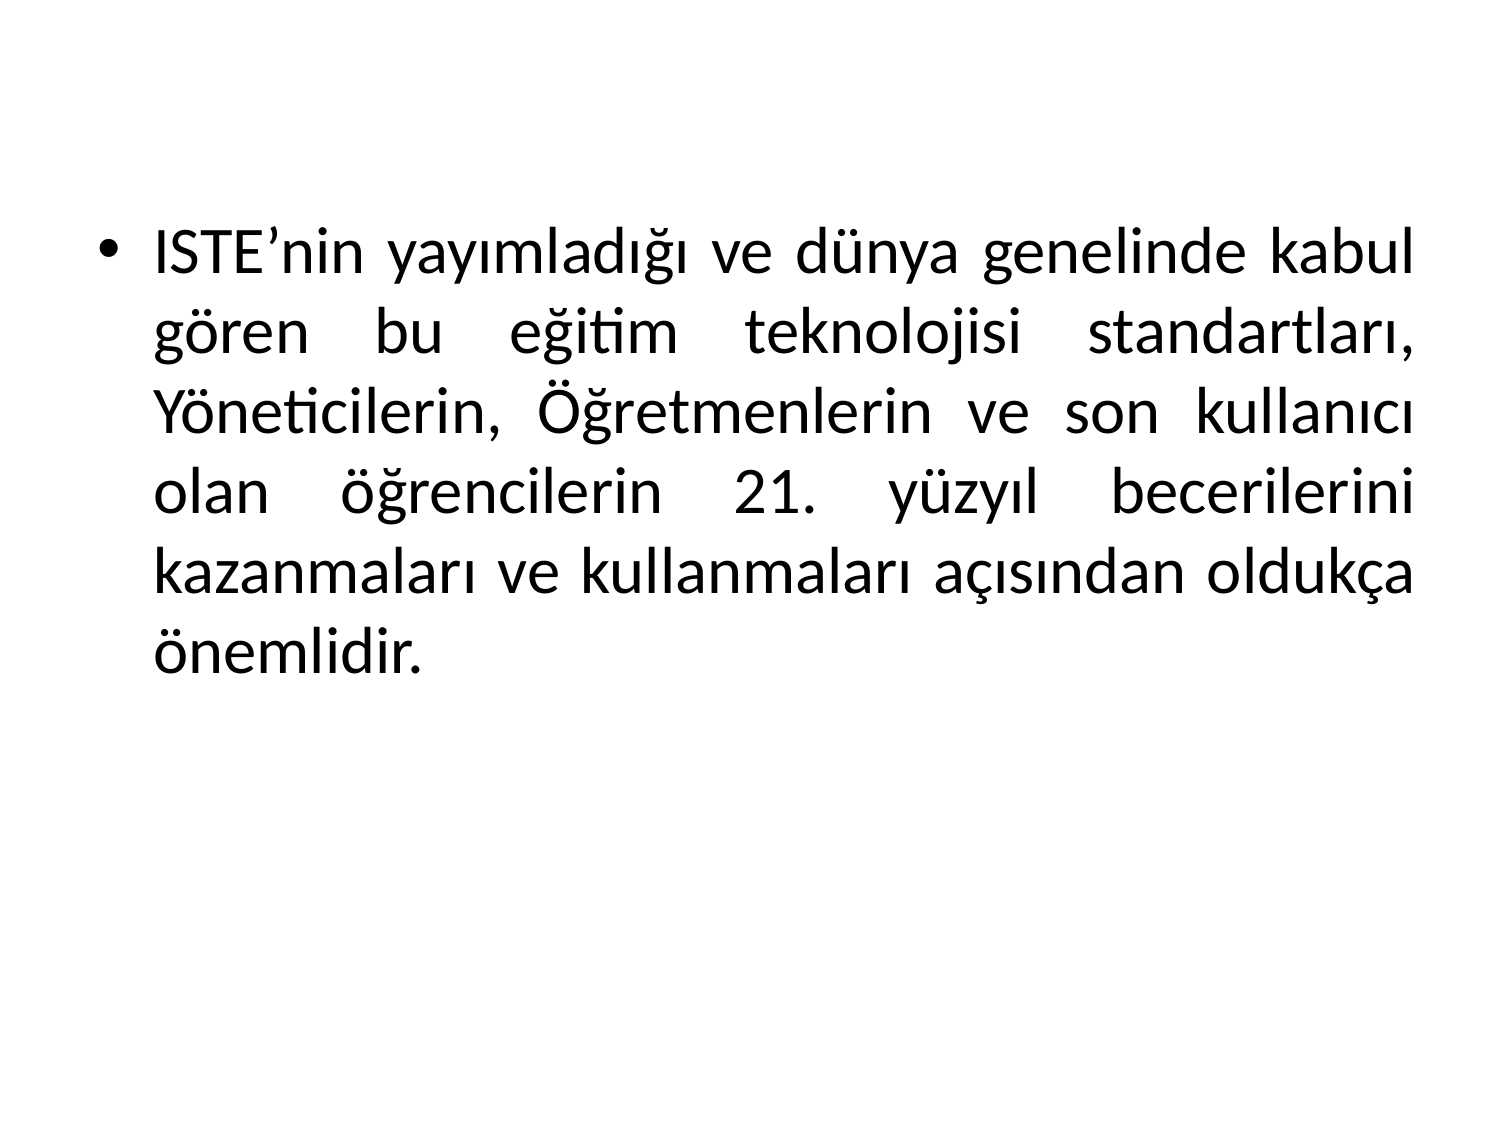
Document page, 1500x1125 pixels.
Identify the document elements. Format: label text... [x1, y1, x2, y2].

list ISTE’nin yayımladığı ve dünya genelinde kabul gören bu eğitim teknolojisi standartları, Yöneticilerin, Öğretmenlerin ve son kullanıcı olan öğrencilerin 21. yüzyıl becerilerini kazanmaları ve kullanmaları açısından oldukça önemlidir. [82, 199, 1432, 942]
